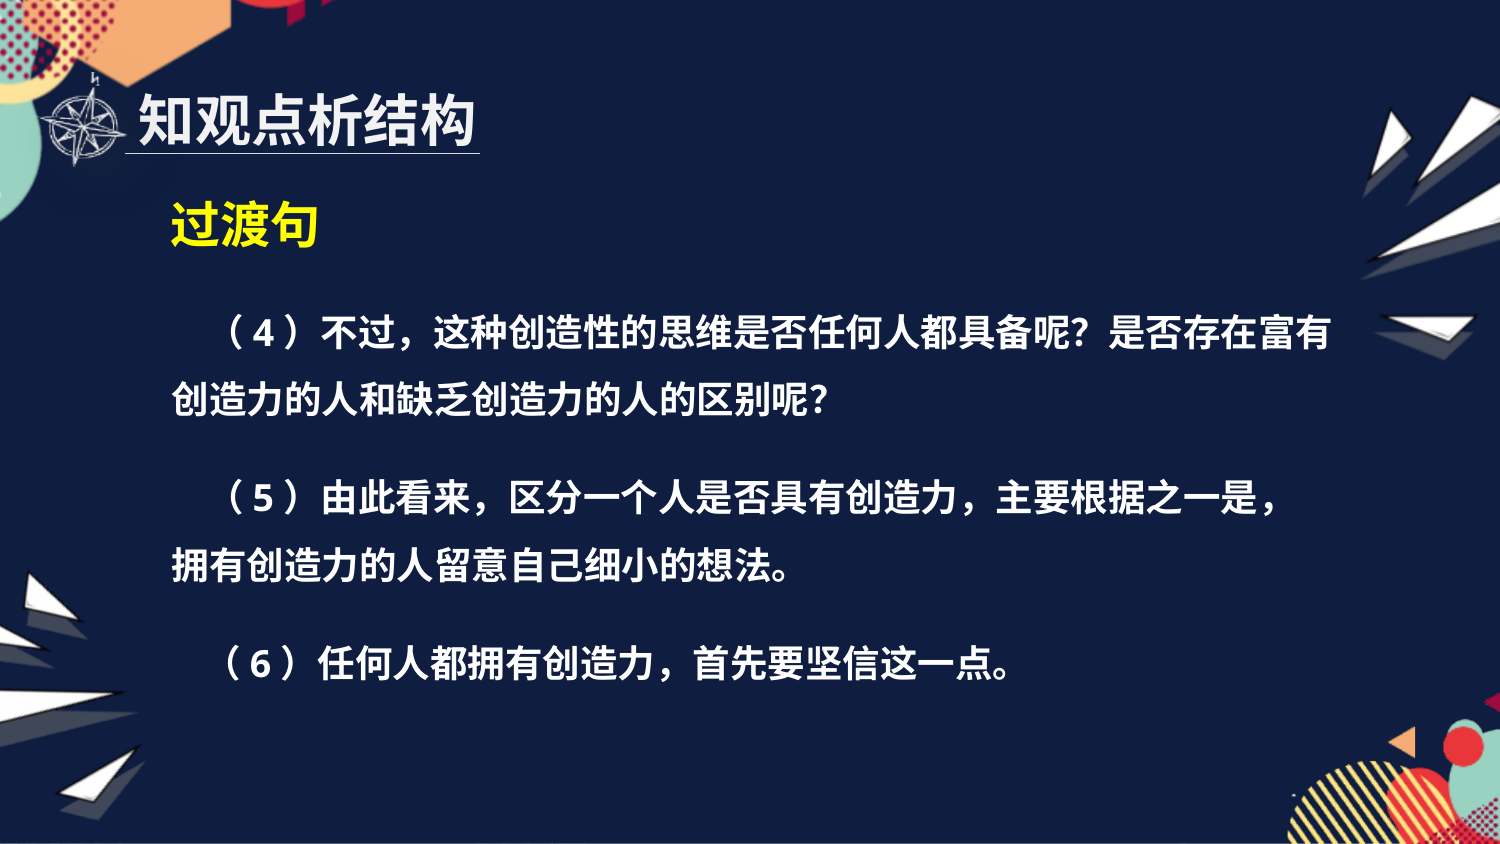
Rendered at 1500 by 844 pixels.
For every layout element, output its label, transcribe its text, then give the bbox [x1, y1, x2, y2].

picture [1286, 44, 1500, 391]
picture [0, 0, 450, 339]
text_box 过渡句 [158, 188, 332, 260]
picture [0, 513, 220, 844]
text_box （5）由此看来，区分一个人是否具有创造力，主要根据之一是，拥有创造力的人留意自己细小的想法。 [160, 446, 1335, 593]
picture [1286, 686, 1500, 844]
text_box （4）不过，这种创造性的思维是否任何人都具备呢？是否存在富有创造力的人和缺乏创造力的人的区别呢？ [160, 280, 1346, 427]
text_box （6）任何人都拥有创造力，首先要坚信这一点。 [157, 611, 1496, 691]
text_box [35, 72, 522, 167]
